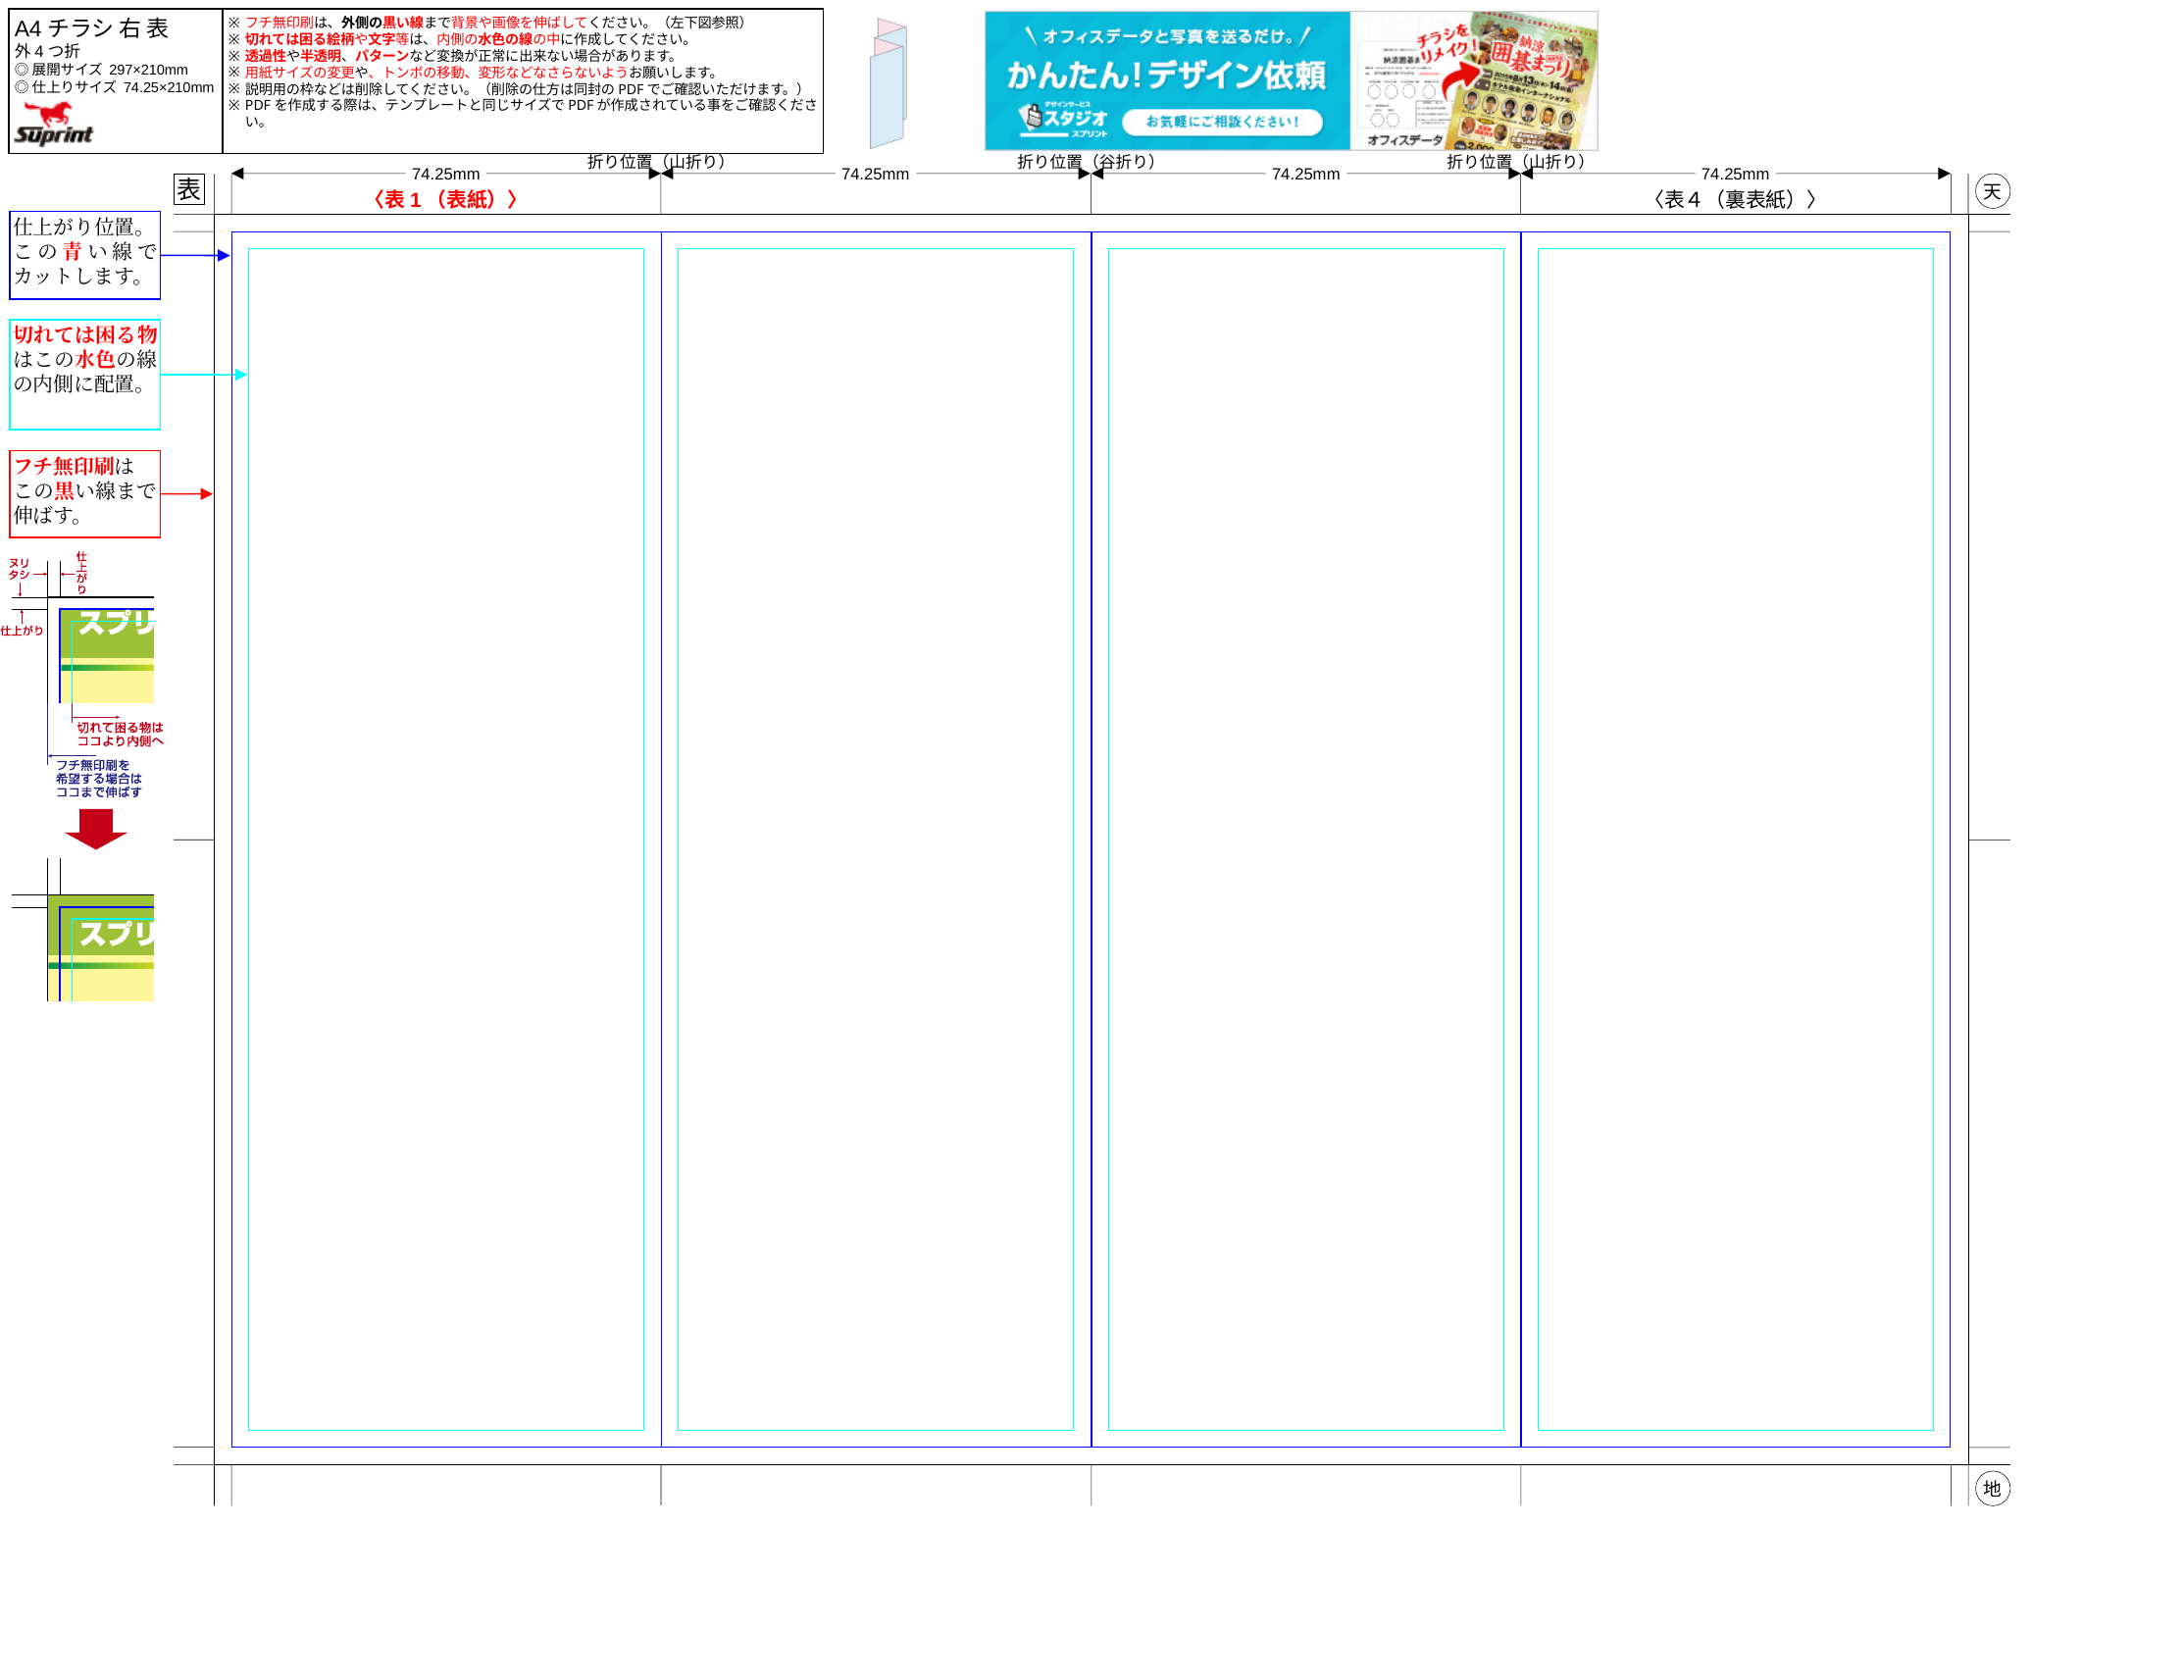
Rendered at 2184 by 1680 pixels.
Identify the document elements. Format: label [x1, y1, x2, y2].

picture [10, 96, 98, 152]
picture [870, 18, 907, 150]
picture [985, 11, 1599, 151]
